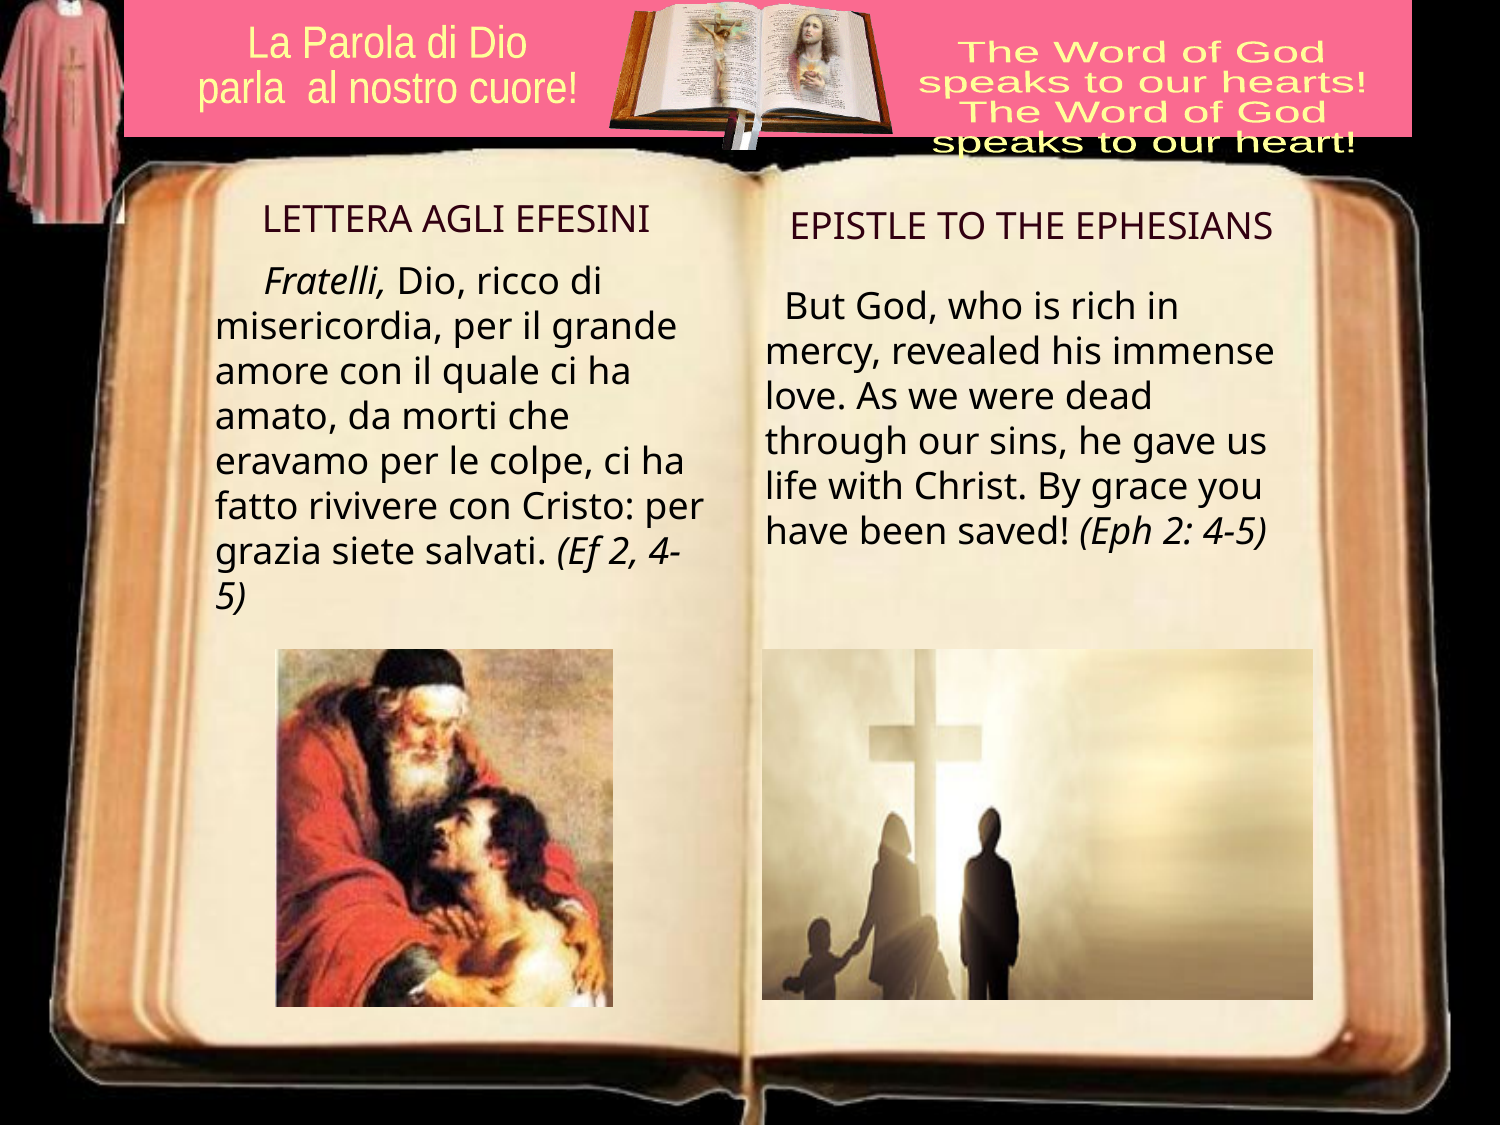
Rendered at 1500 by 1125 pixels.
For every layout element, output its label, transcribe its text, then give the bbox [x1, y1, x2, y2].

text_box Fratelli, Dio, ricco di misericordia, per il grande amore con il quale ci ha amato, da morti che eravamo per le colpe, ci ha fatto rivivere con Cristo: per grazia siete salvati. (Ef 2, 4-5) [199, 249, 725, 625]
text_box [897, 0, 1412, 137]
title EPISTLE TO THE EPHESIANS [725, 187, 1338, 263]
text_box LETTERA AGLI EFESINI [199, 187, 713, 248]
text_box But God, who is rich in mercy, revealed his immense love. As we were dead through our sins, he gave us life with Christ. By grace you have been saved! (Eph 2: 4-5) [750, 274, 1300, 560]
picture [1332, 137, 1343, 152]
picture [1197, 137, 1201, 152]
picture [0, 0, 1500, 1125]
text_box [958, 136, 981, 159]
text_box [124, 0, 596, 137]
